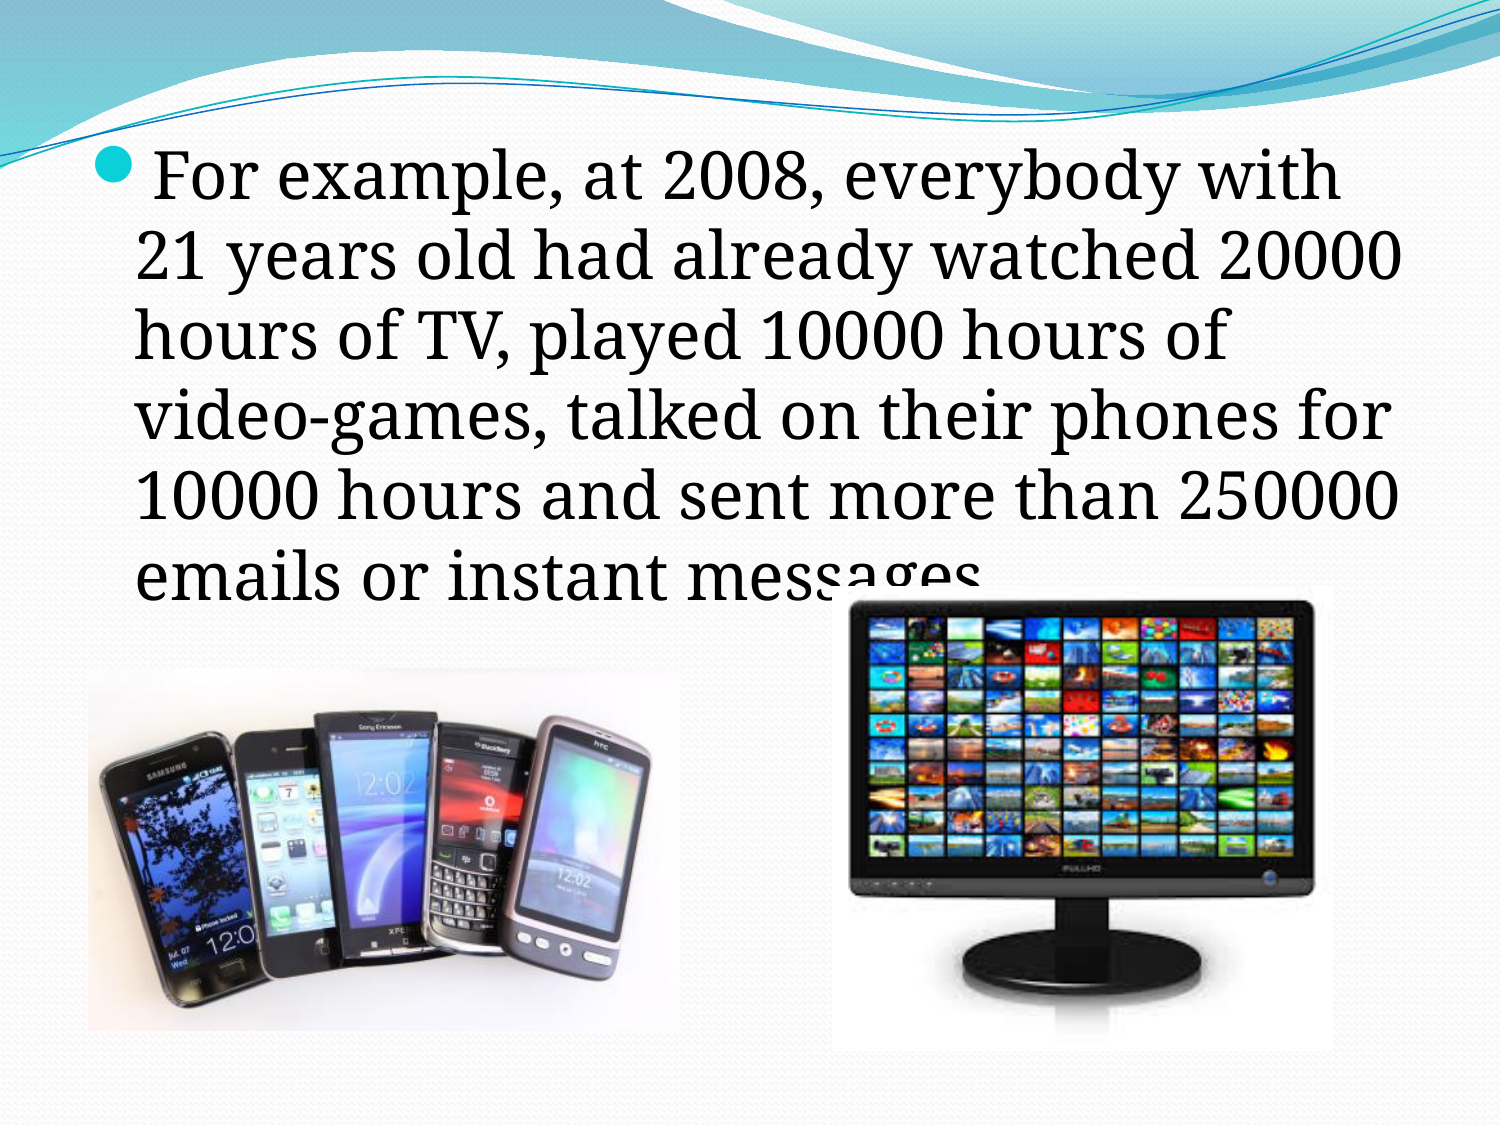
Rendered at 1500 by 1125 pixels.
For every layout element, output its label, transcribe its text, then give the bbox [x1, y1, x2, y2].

picture [88, 668, 680, 1032]
list For example, at 2008, everybody with 21 years old had already watched 20000 hours of TV, played 10000 hours of video-games, talked on their phones for 10000 hours and sent more than 250000 emails or instant messages. [75, 125, 1425, 1038]
picture [832, 585, 1333, 1051]
